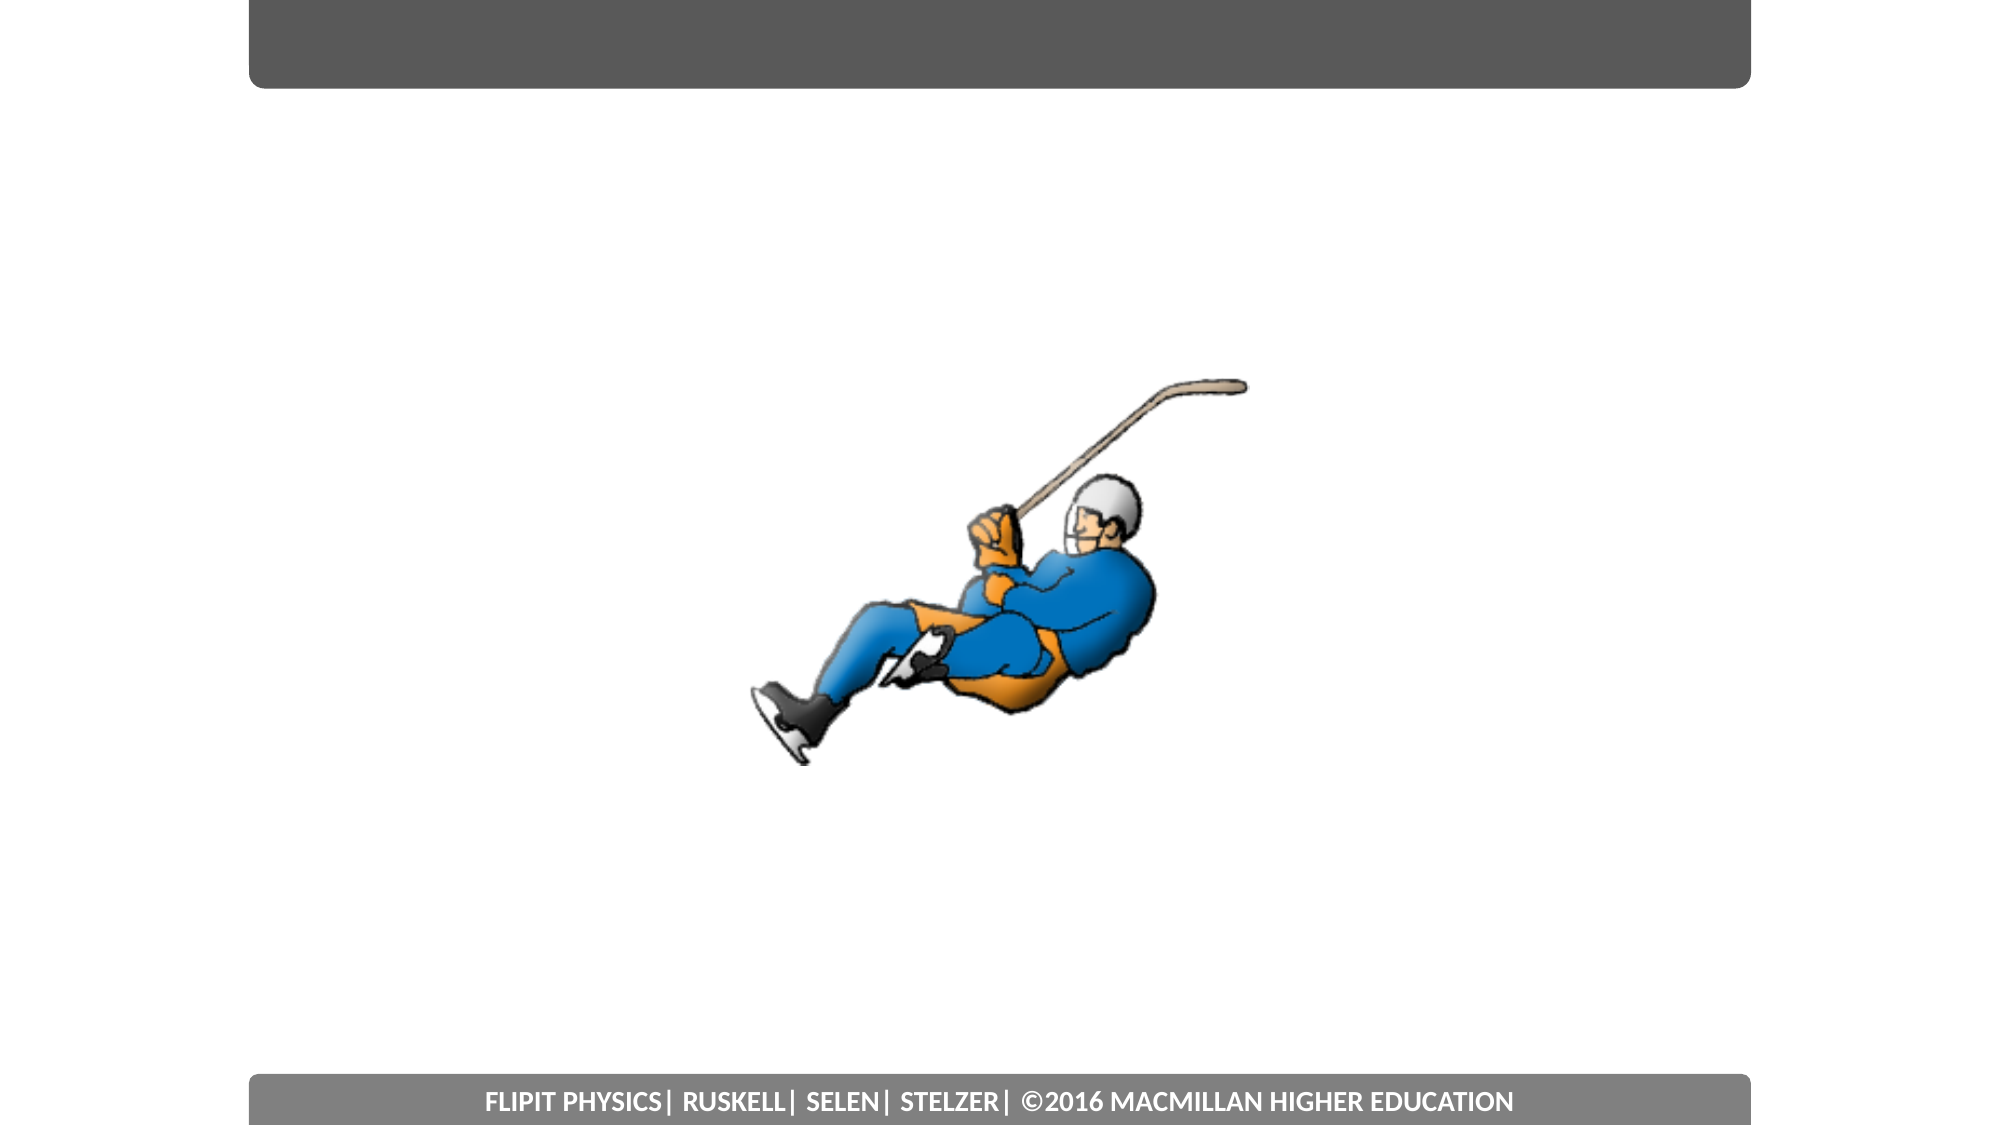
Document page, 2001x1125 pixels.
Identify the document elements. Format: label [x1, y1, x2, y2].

text_box [248, 0, 1752, 89]
text_box [249, 1074, 1750, 1125]
picture [749, 377, 1250, 766]
